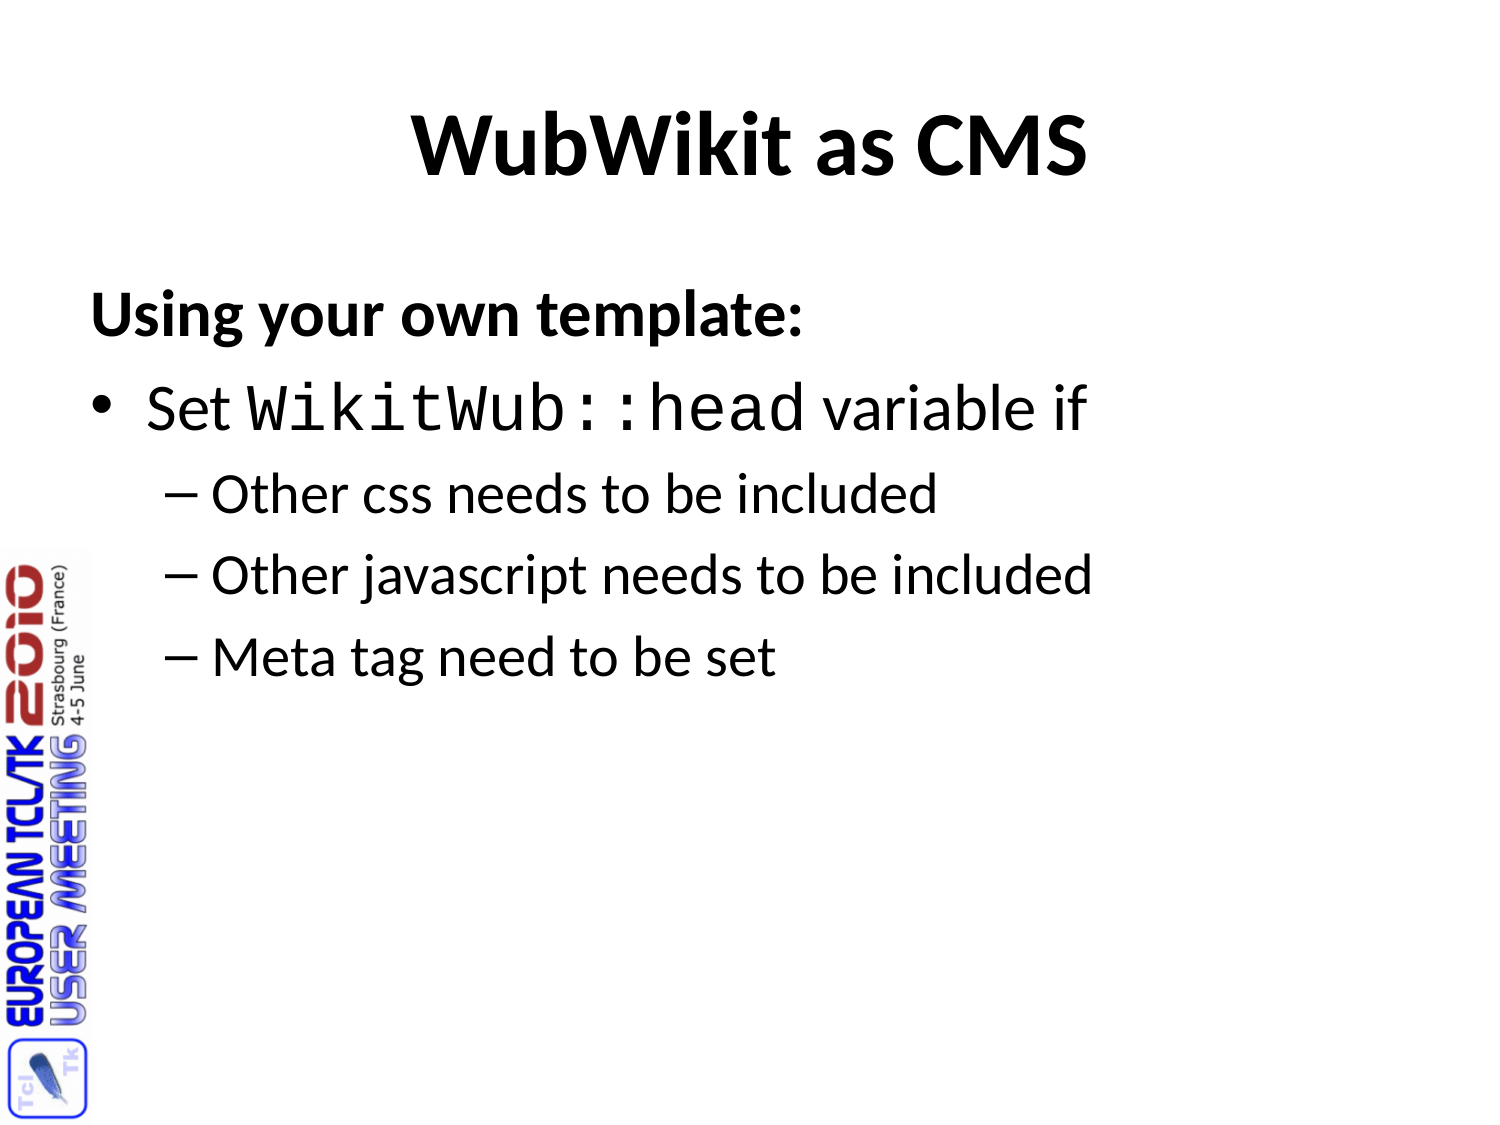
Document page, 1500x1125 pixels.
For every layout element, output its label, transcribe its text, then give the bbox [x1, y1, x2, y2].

list Using your own template: Set WikitWub::head variable if Other css needs to be included Other javascript needs to be included Meta tag need to be set [75, 262, 1425, 1005]
picture [0, 550, 334, 1124]
title WubWikit as CMS [75, 45, 1425, 233]
